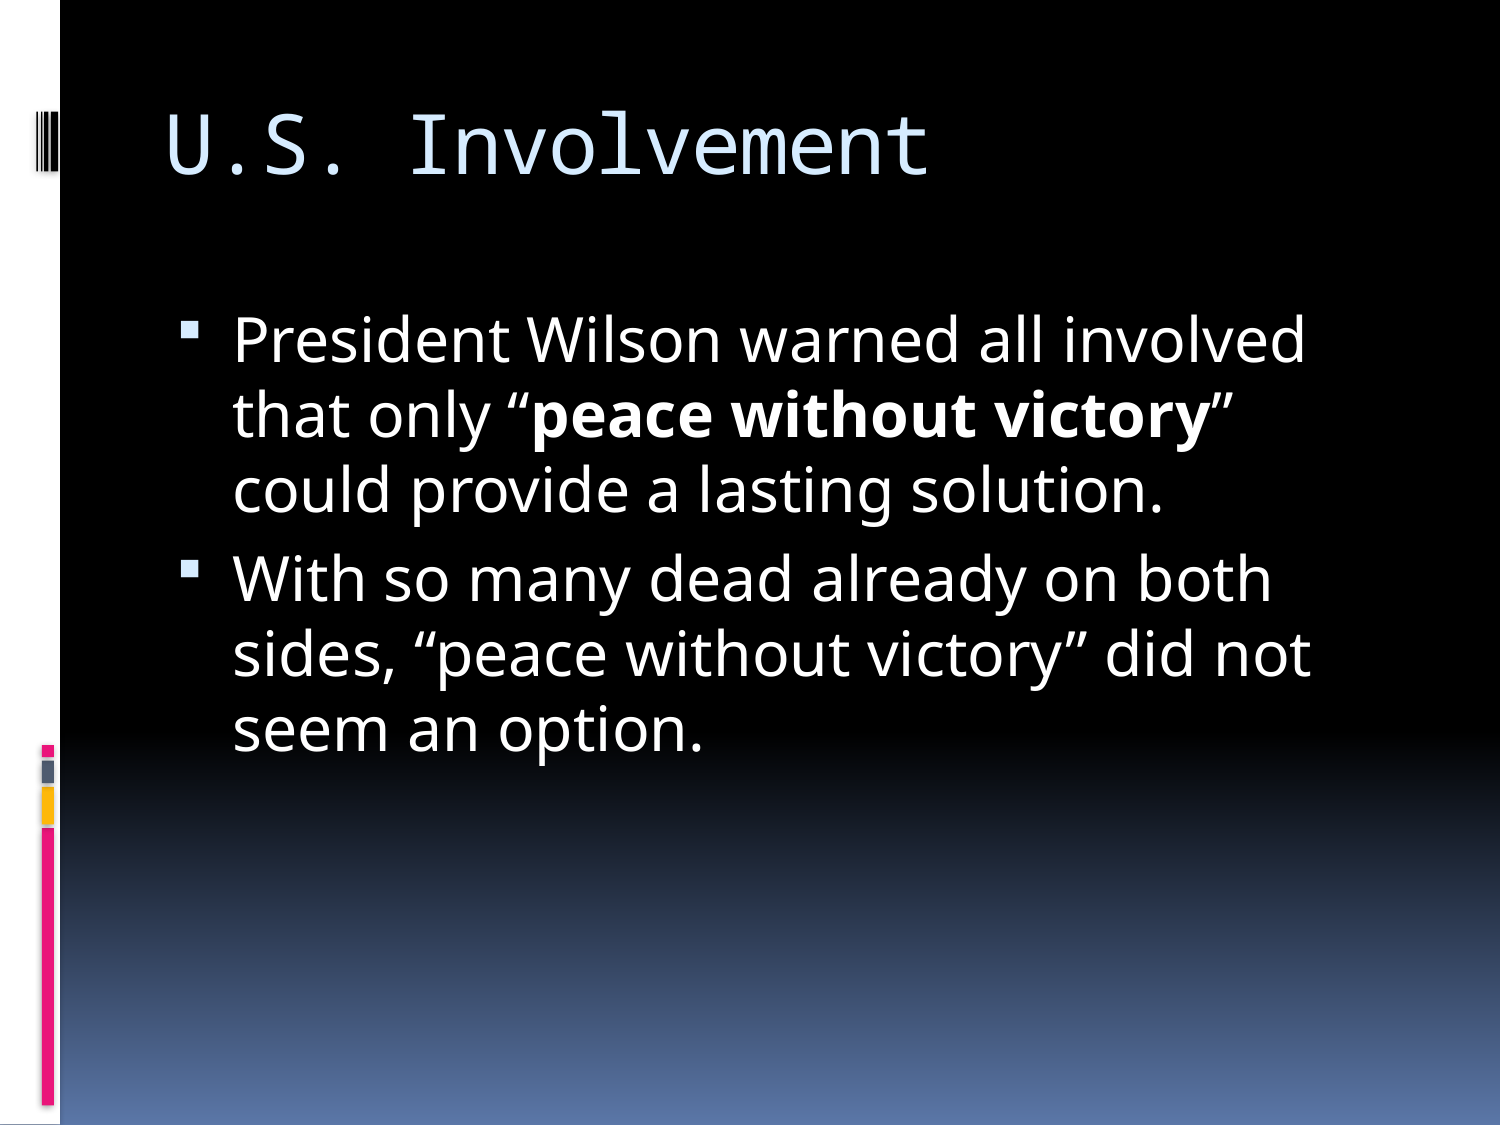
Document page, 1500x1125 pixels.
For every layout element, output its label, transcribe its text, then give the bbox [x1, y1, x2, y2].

title U.S. Involvement [150, 83, 1425, 234]
list President Wilson warned all involved that only “peace without victory” could provide a lasting solution. With so many dead already on both sides, “peace without victory” did not seem an option. [150, 292, 1425, 1043]
